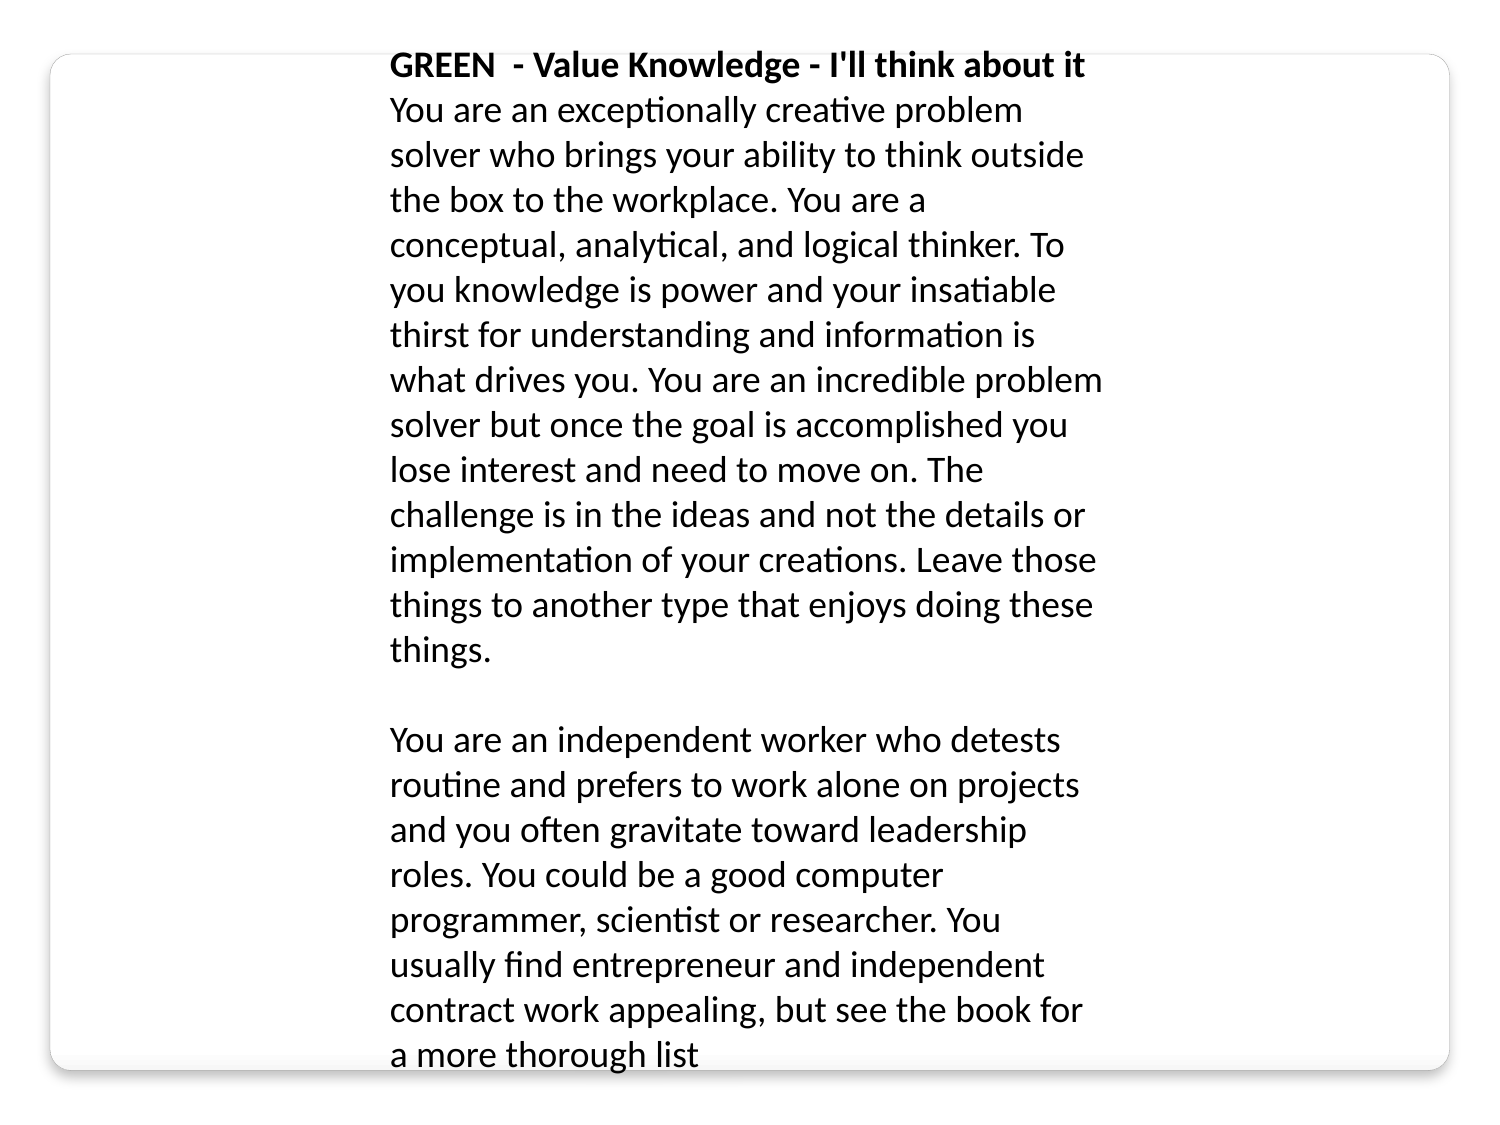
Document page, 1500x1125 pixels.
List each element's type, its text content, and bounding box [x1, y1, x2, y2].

text_box GREEN - Value Knowledge - I'll think about it You are an exceptionally creative problem solver who brings your ability to think outside the box to the workplace. You are a conceptual, analytical, and logical thinker. To you knowledge is power and your insatiable thirst for understanding and information is what drives you. You are an incredible problem solver but once the goal is accomplished you lose interest and need to move on. The challenge is in the ideas and not the details or implementation of your creations. Leave those things to another type that enjoys doing these things. You are an independent worker who detests routine and prefers to work alone on projects and you often gravitate toward leadership roles. You could be a good computer programmer, scientist or researcher. You usually find entrepreneur and independent contract work appealing, but see the book for a more thorough list [374, 32, 1125, 1083]
